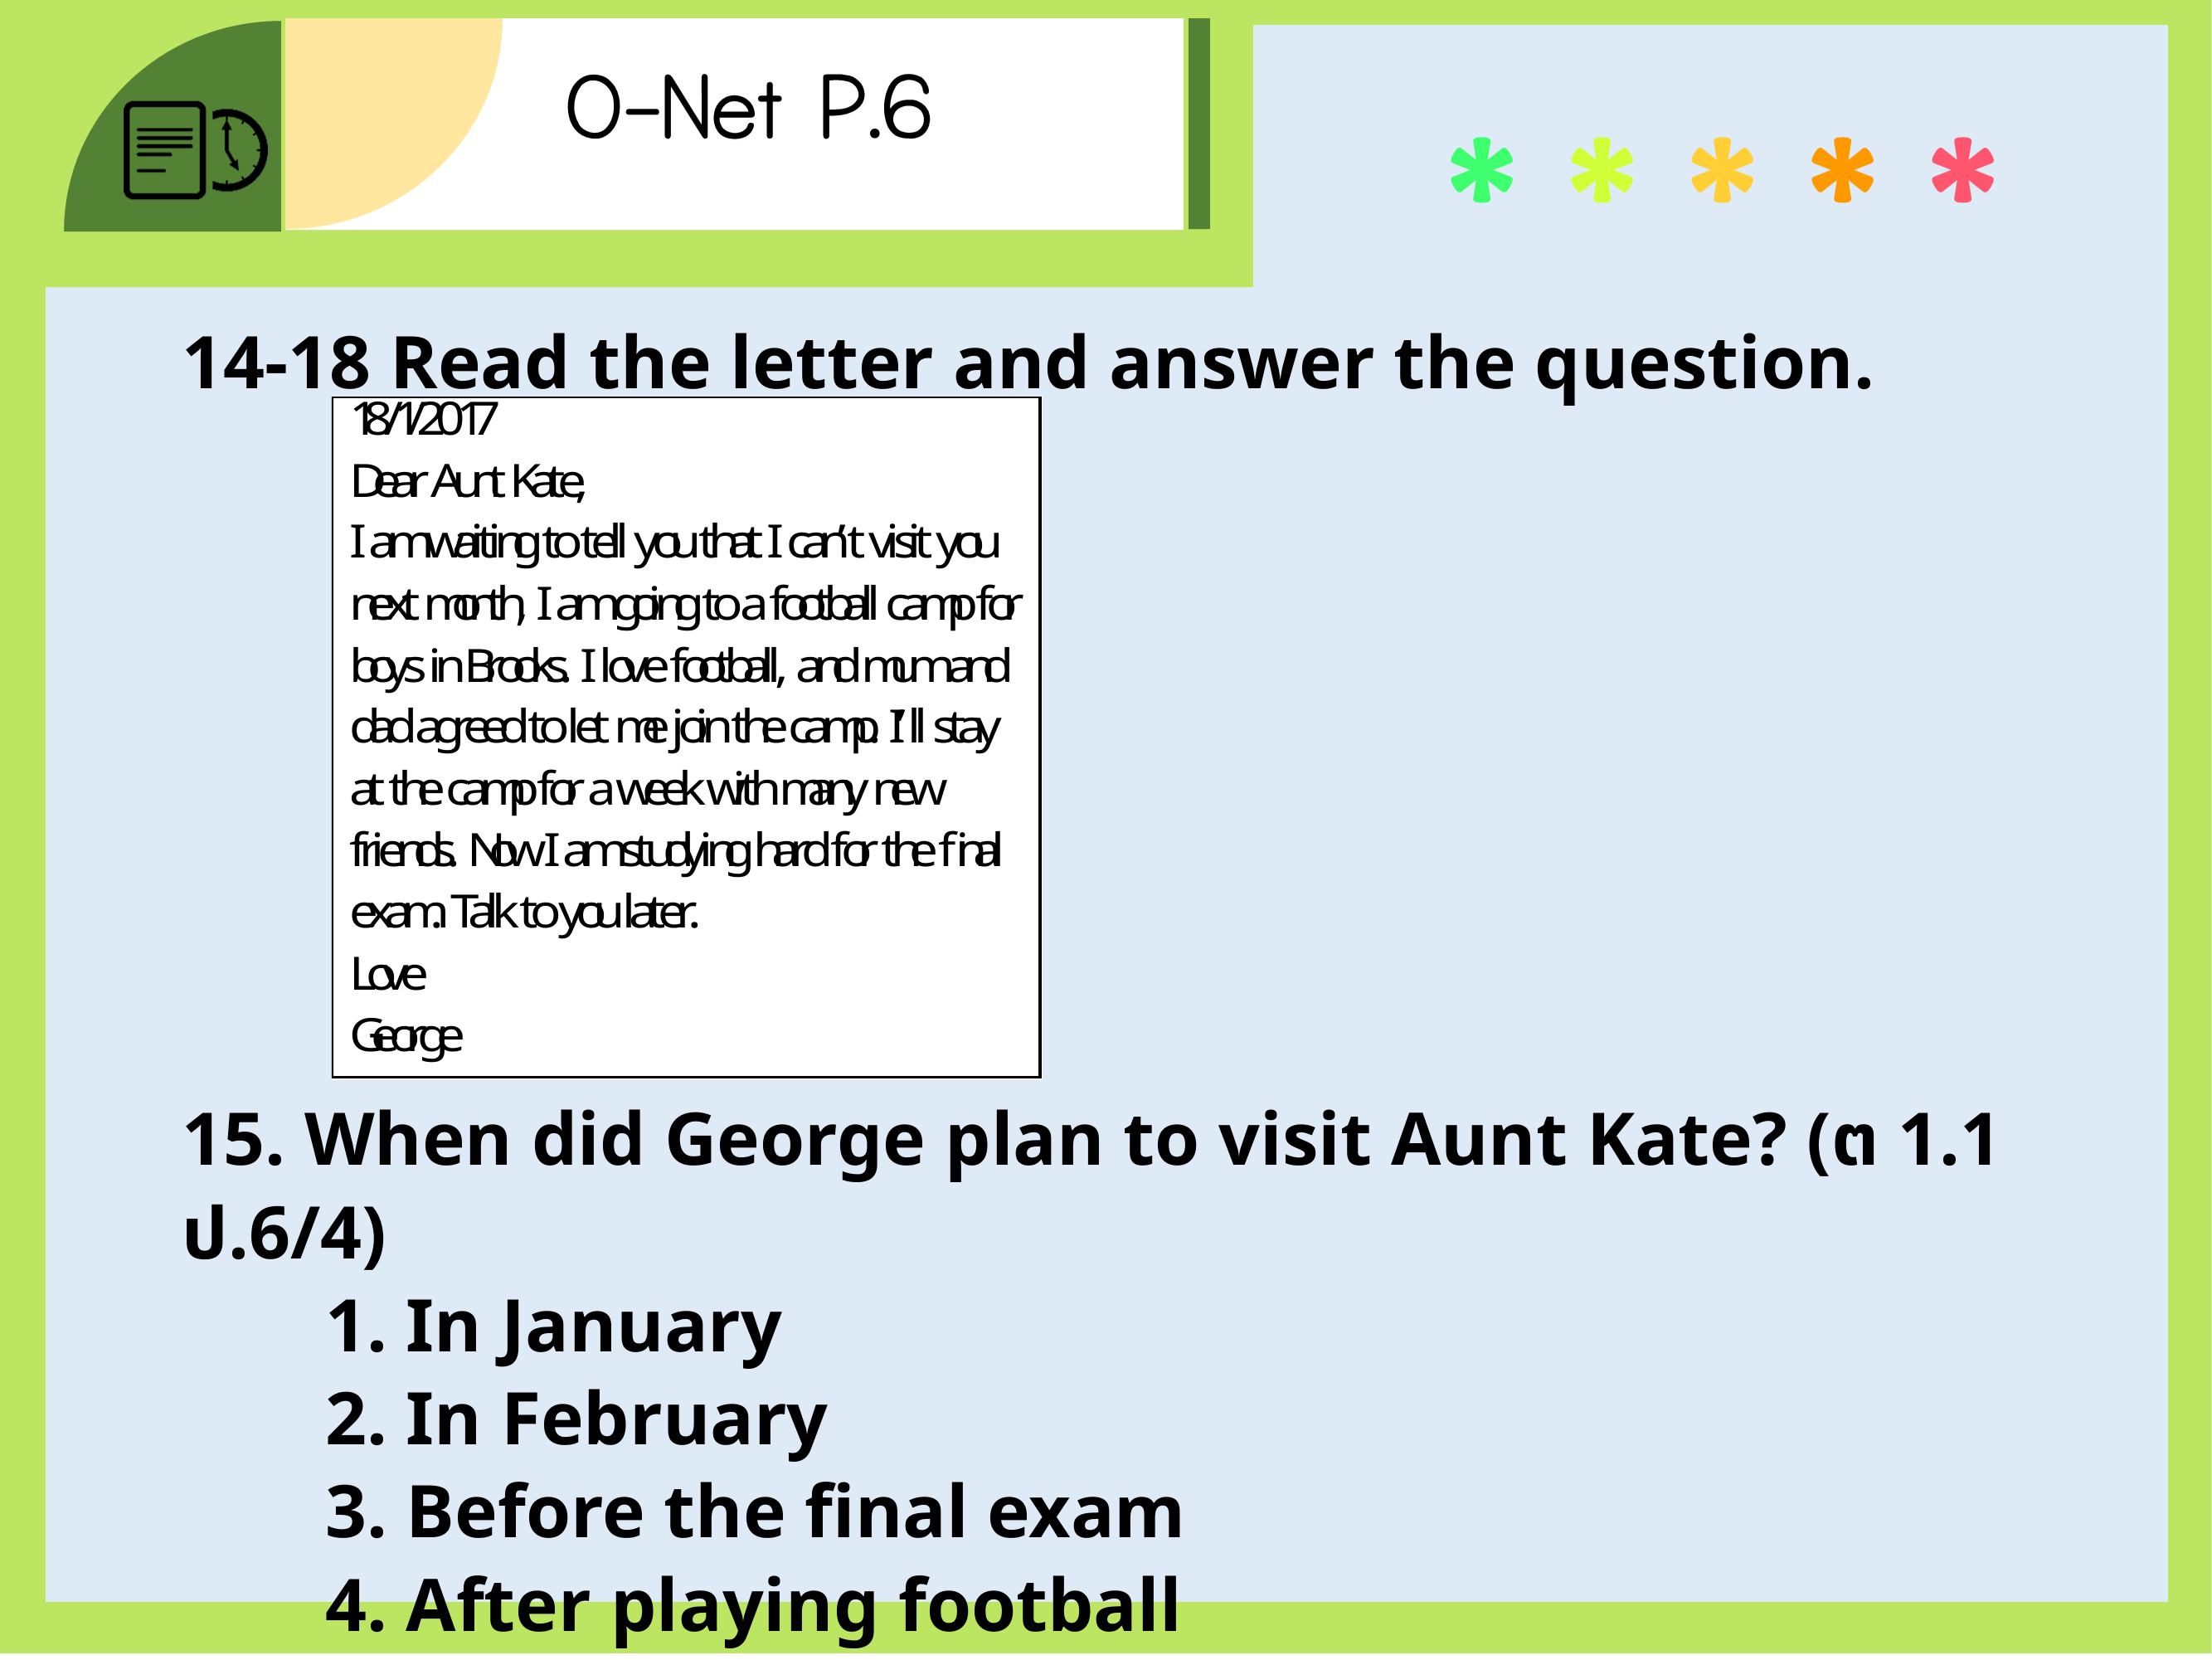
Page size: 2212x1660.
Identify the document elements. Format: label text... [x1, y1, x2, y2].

text_box 14-18 Read the letter and answer the question. 15. When did George plan to visit Aunt Kate? (ต 1.1 ป.6/4) 1. In January 2. In February 3. Before the final exam 4. After playing football [169, 1653, 2076, 1659]
picture [0, 0, 2212, 1653]
